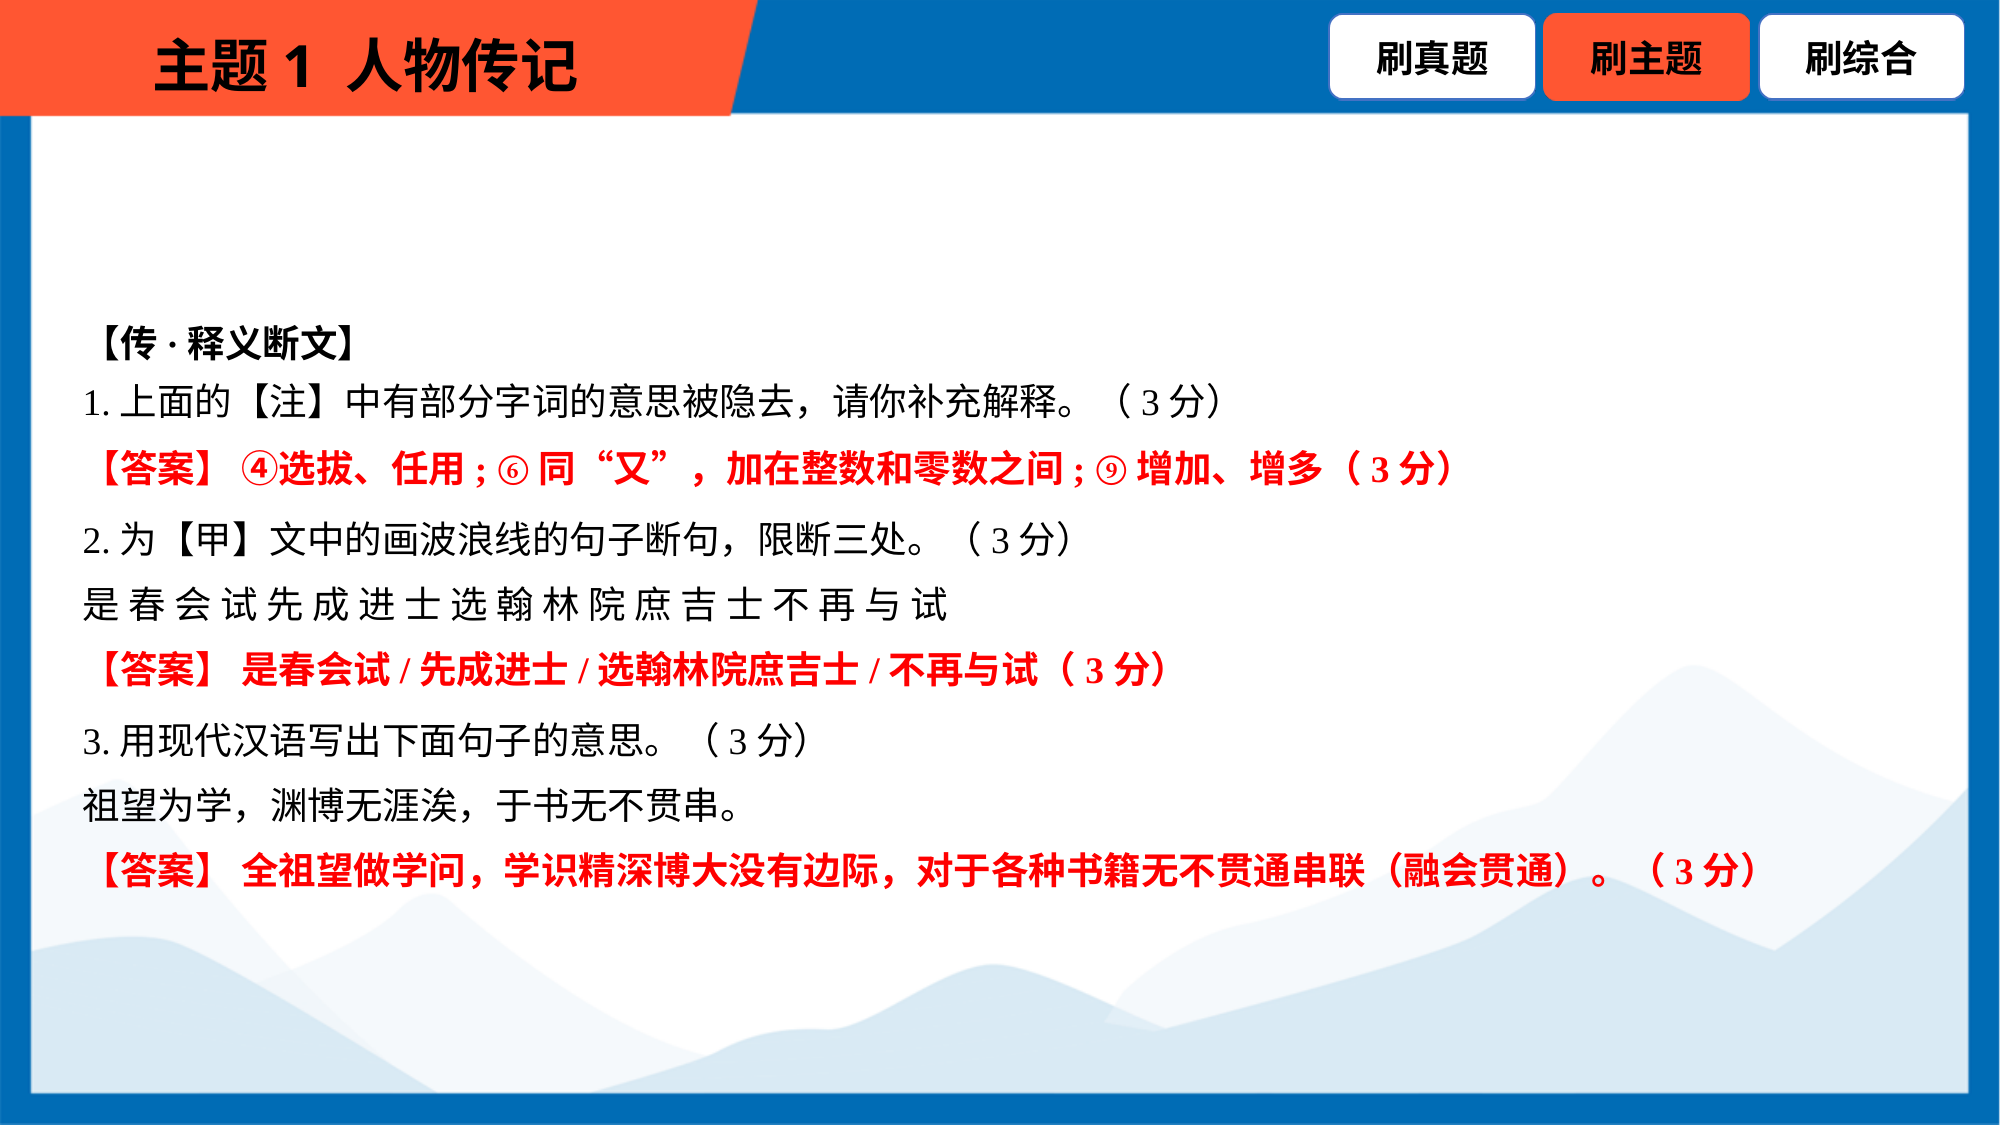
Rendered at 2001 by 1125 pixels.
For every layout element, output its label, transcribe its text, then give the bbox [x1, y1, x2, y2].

text_box 3.用现代汉语写出下面句子的意思。（3分） 祖望为学，渊博无涯涘，于书无不贯串。 [82, 693, 1917, 820]
text_box 【答案】 是春会试/先成进士/选翰林院庶吉士/不再与试（3分） [82, 626, 1917, 684]
text_box 【传·释义断文】 [82, 299, 1917, 358]
text_box 2.为【甲】文中的画波浪线的句子断句，限断三处。（3分） 是 春 会 试 先 成 进 士 选 翰 林 院 庶 吉 士 不 再 与 试 [82, 492, 1917, 619]
picture [0, 0, 2000, 1125]
text_box 【答案】 ④选拔、任用; ⑥同“又”，加在整数和零数之间; ⑨增加、增多（3分） [82, 425, 1917, 483]
text_box 1.上面的【注】中有部分字词的意思被隐去，请你补充解释。（3分） [82, 358, 1917, 417]
text_box 【答案】 全祖望做学问，学识精深博大没有边际，对于各种书籍无不贯通串联（融会贯通）。（3分） [82, 827, 1917, 885]
